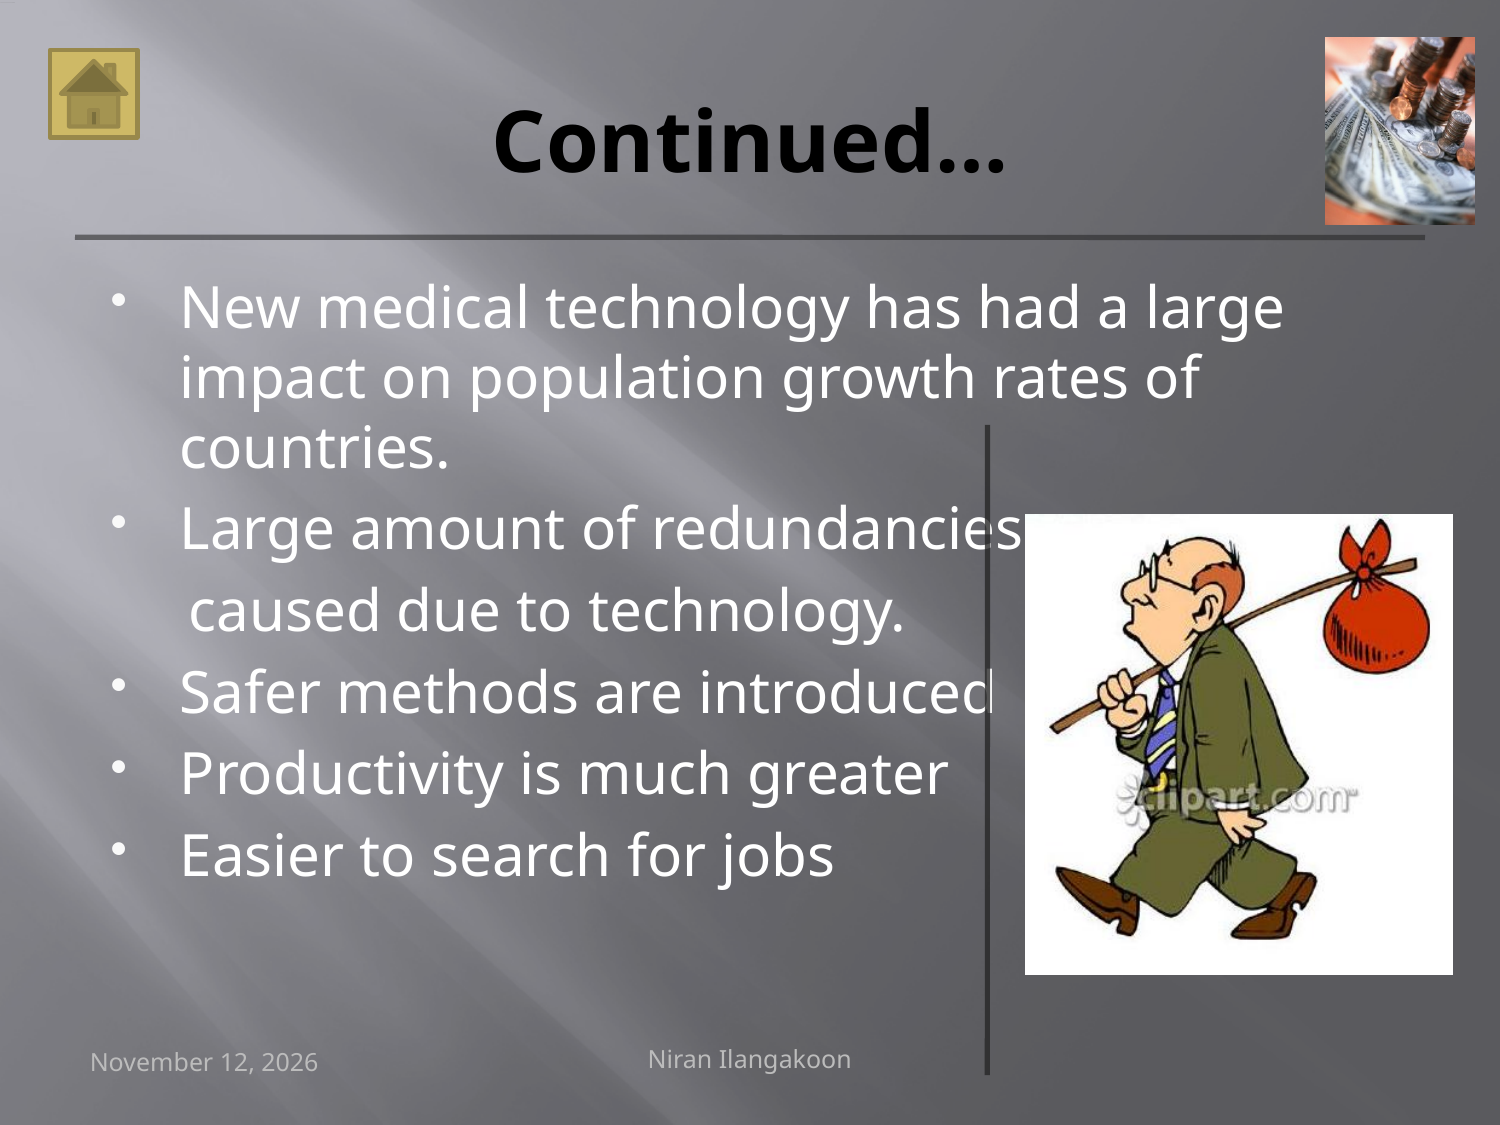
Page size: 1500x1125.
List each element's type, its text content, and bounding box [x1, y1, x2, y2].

list New medical technology has had a large impact on population growth rates of countries. Large amount of redundancies caused due to technology. Safer methods are introduced Productivity is much greater Easier to search for jobs [75, 262, 1425, 1005]
footer Niran Ilangakoon [512, 1025, 988, 1085]
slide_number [75, 1027, 425, 1088]
picture [1325, 37, 1475, 225]
picture [1024, 514, 1454, 976]
text_box [48, 48, 140, 140]
title Continued… [75, 45, 1425, 233]
